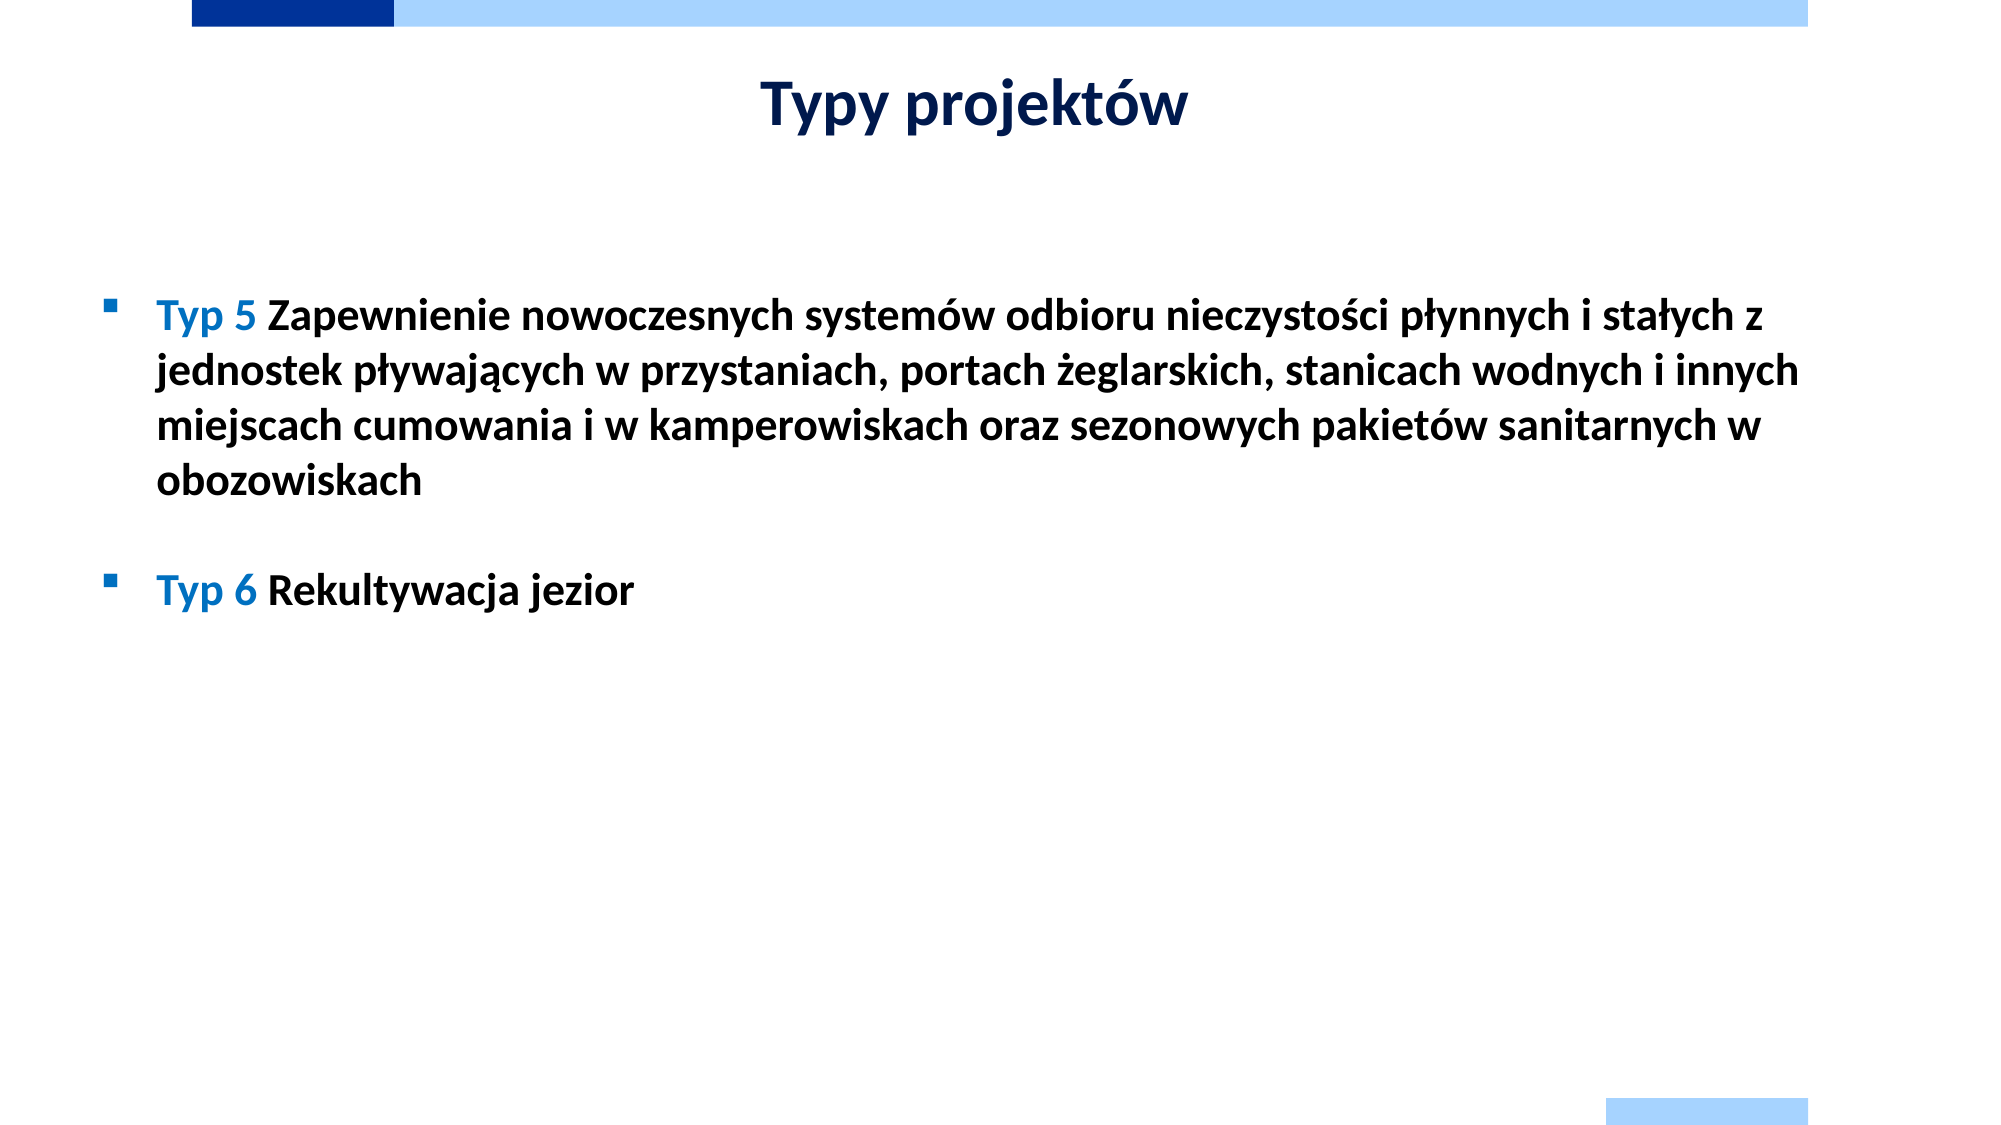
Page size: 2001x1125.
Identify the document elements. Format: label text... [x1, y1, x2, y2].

text_box Typ 5 Zapewnienie nowoczesnych systemów odbioru nieczystości płynnych i stałych z jednostek pływających w przystaniach, portach żeglarskich, stanicach wodnych i innych miejscach cumowania i w kamperowiskach oraz sezonowych pakietów sanitarnych w obozowiskach Typ 6 Rekultywacja jezior [85, 277, 1915, 677]
text_box Typy projektów [203, 51, 1763, 146]
